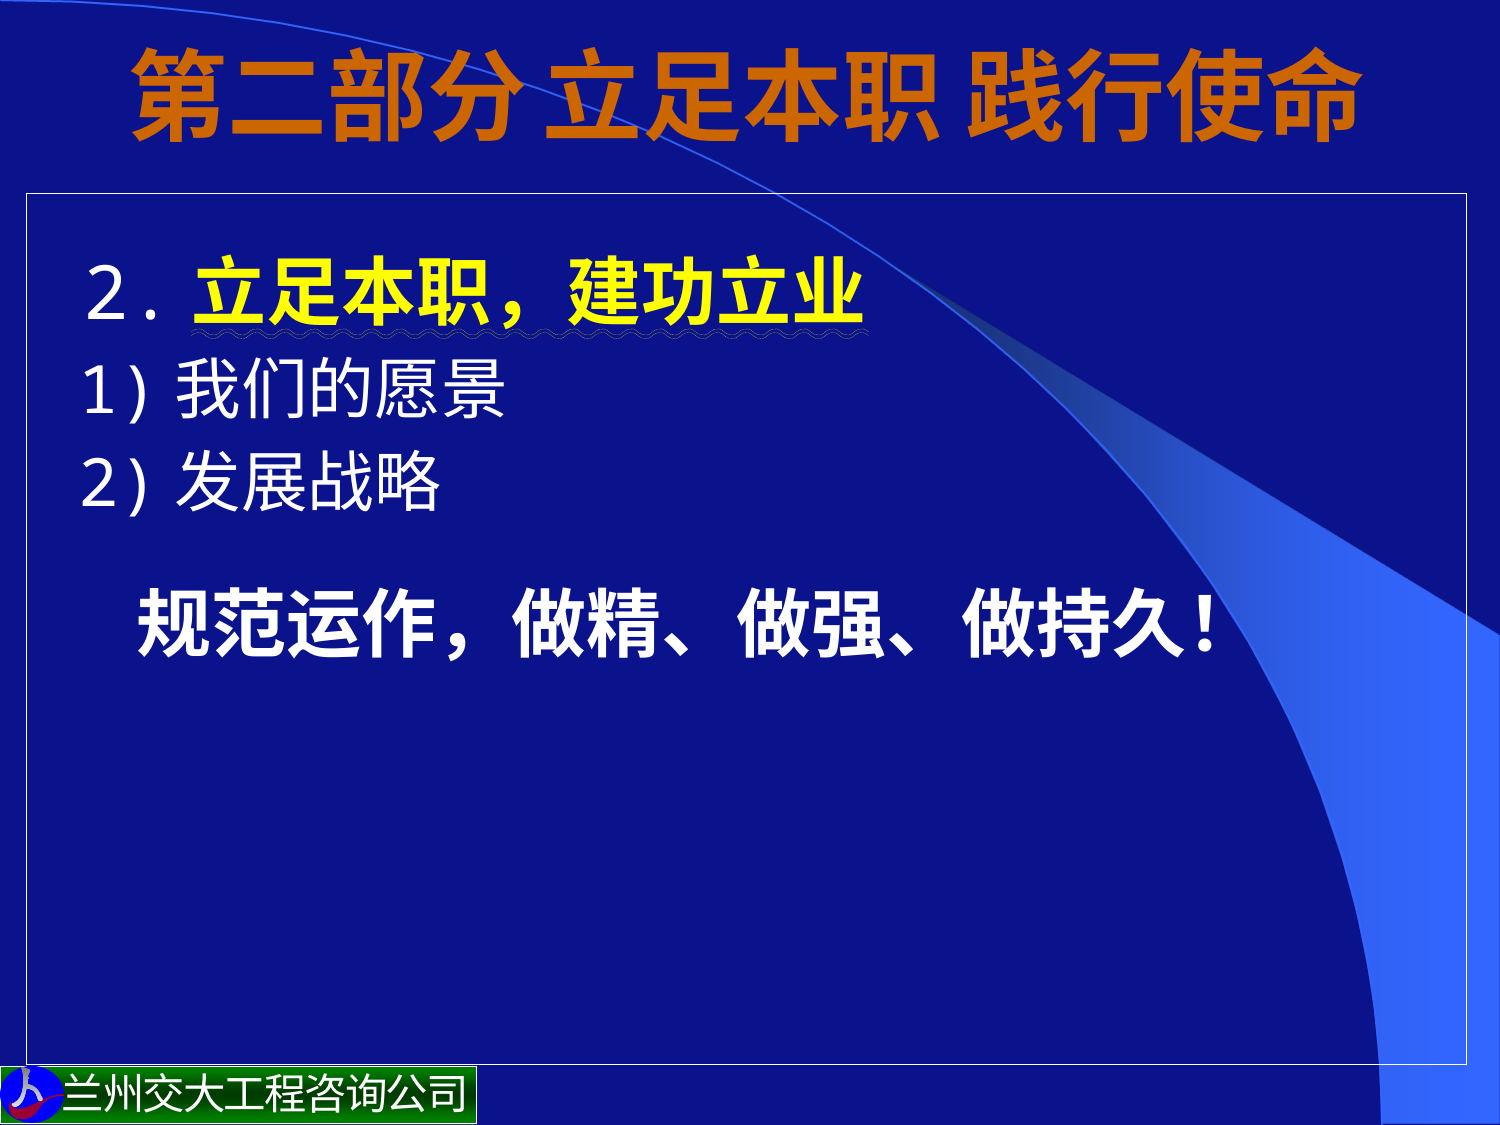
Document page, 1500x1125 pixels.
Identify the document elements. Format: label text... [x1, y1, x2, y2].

list 2.立足本职，建功立业 1)我们的愿景 2)发展战略 规范运作，做精、做强、做持久！ [26, 193, 1467, 1065]
picture [0, 0, 1500, 1125]
title 第二部分 立足本职 践行使命 [26, 0, 1467, 188]
